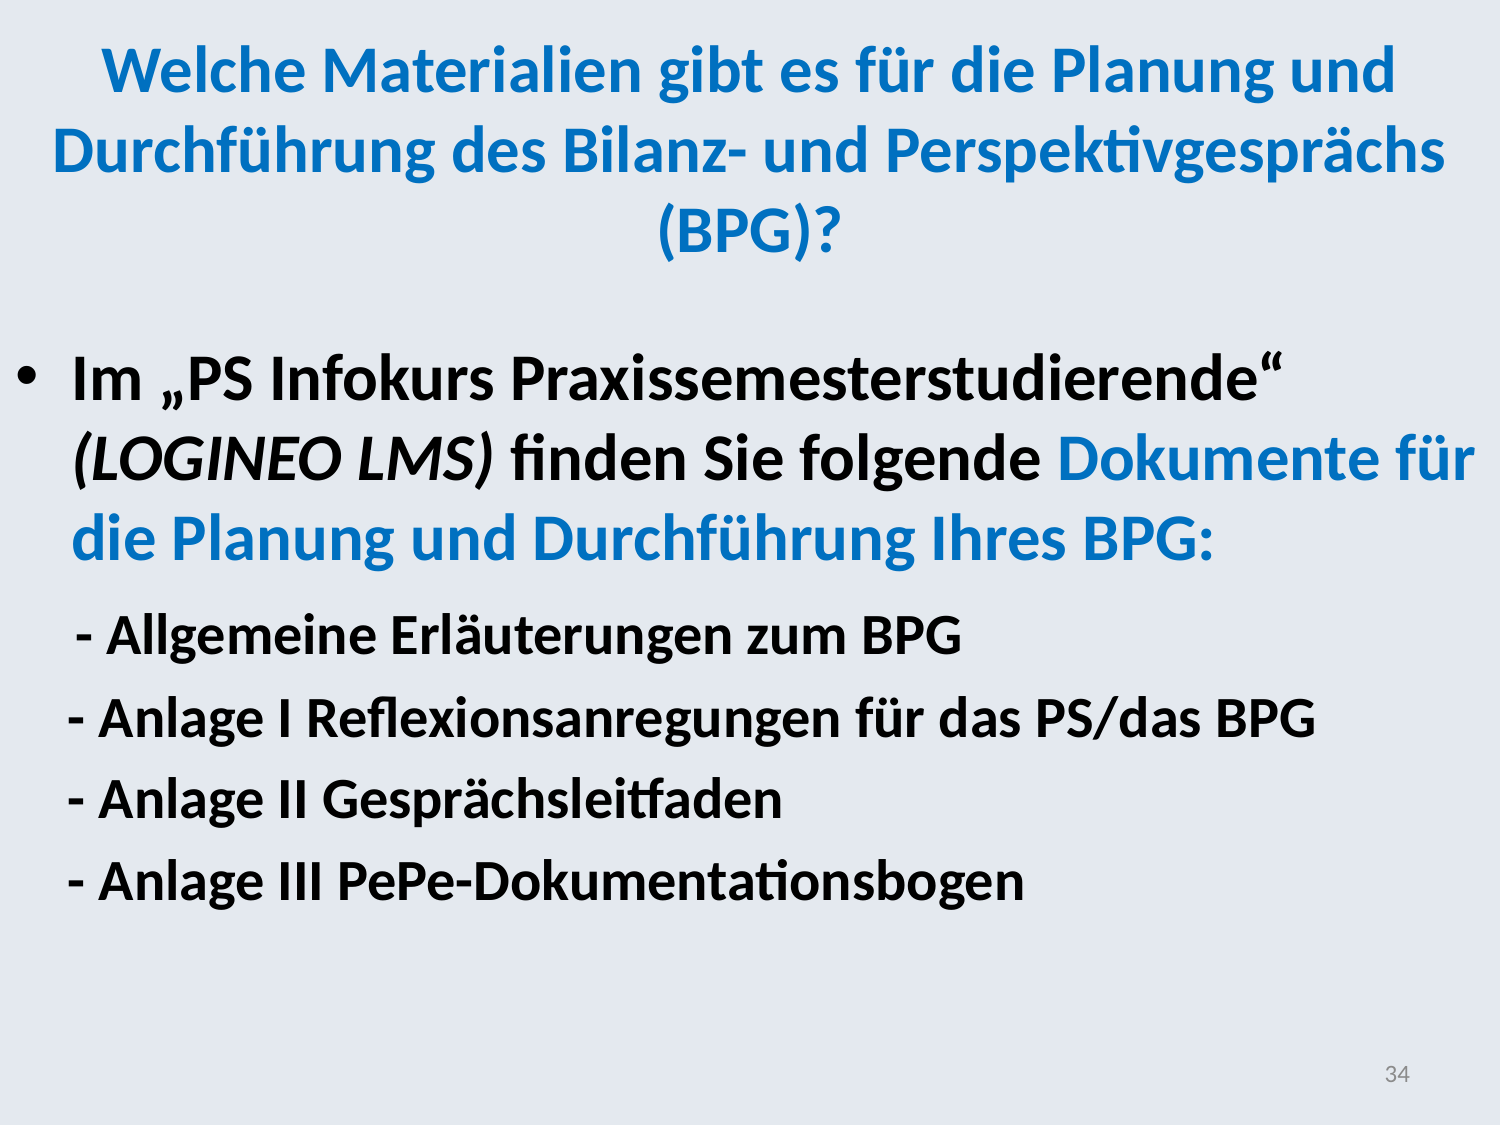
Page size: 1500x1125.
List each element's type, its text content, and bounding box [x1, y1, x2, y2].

list Im „PS Infokurs Praxissemesterstudierende“ (LOGINEO LMS) finden Sie folgende Dokumente für die Planung und Durchführung Ihres BPG: - Allgemeine Erläuterungen zum BPG - Anlage I Reflexionsanregungen für das PS/das BPG - Anlage II Gesprächsleitfaden - Anlage III PePe-Dokumentationsbogen [0, 326, 1500, 1125]
slide_number 34 [1074, 1042, 1425, 1103]
title Welche Materialien gibt es für die Planung und Durchführung des Bilanz- und Perspektivgesprächs (BPG)? [0, 0, 1500, 291]
